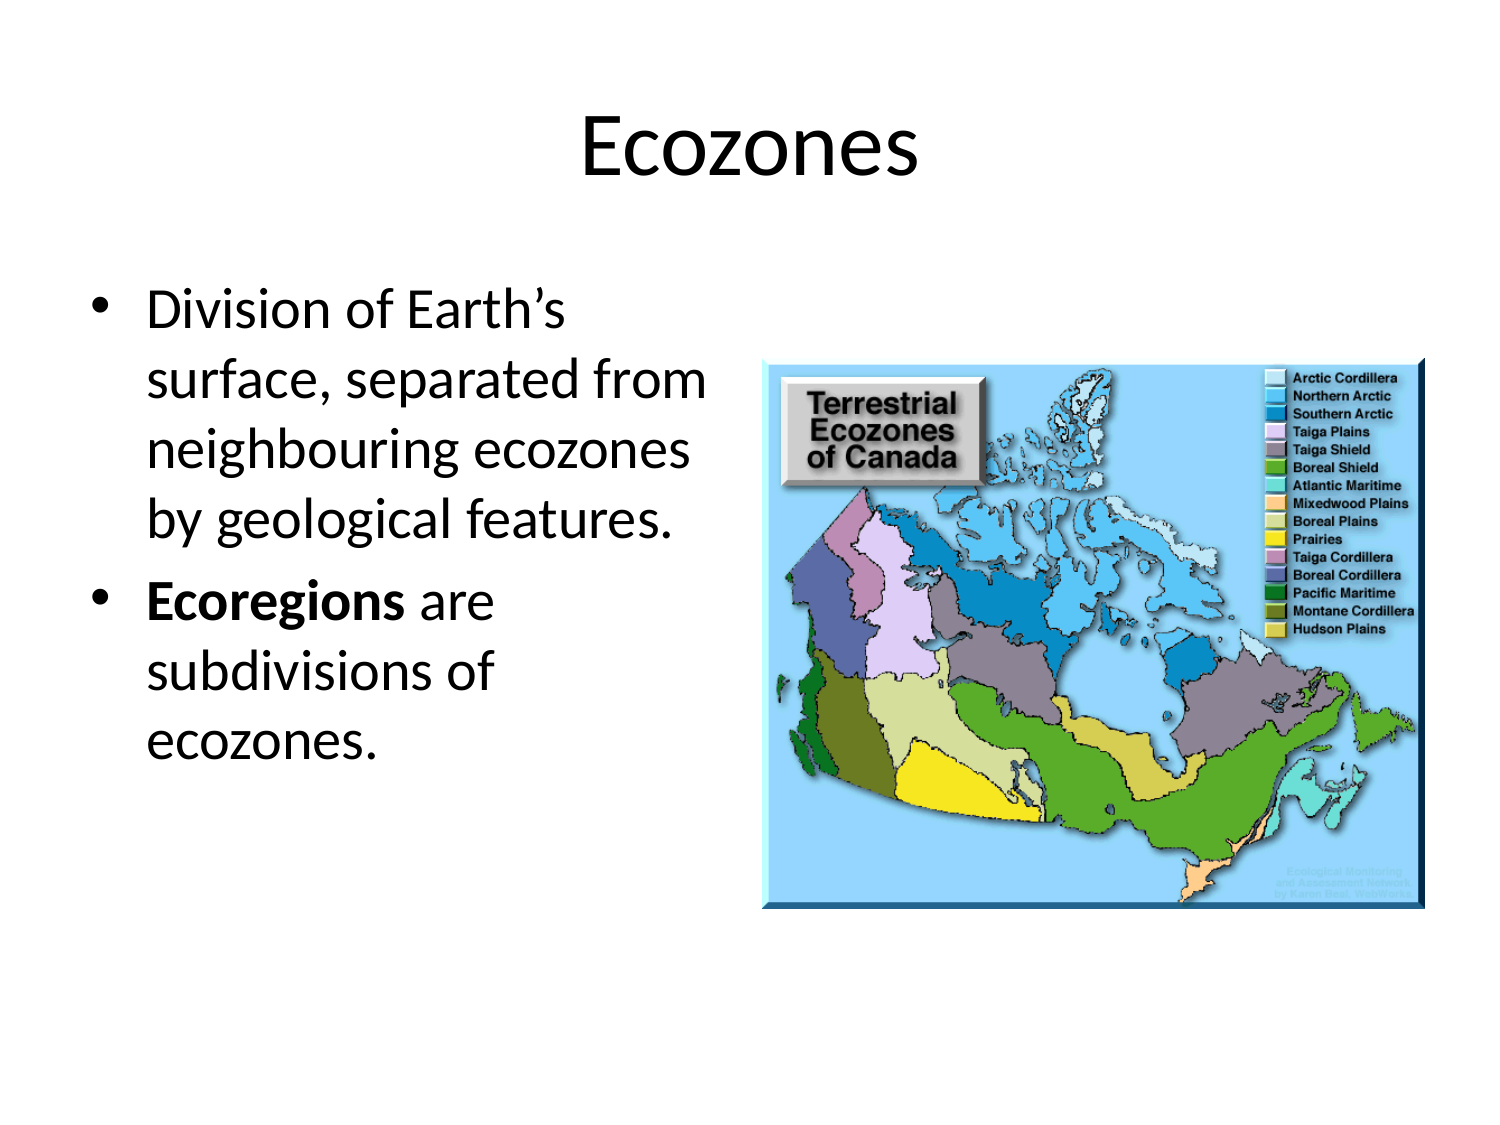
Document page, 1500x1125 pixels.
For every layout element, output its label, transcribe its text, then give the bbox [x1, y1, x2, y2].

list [762, 262, 1426, 1006]
list Division of Earth’s surface, separated from neighbouring ecozones by geological features. Ecoregions are subdivisions of ecozones. [75, 262, 738, 1005]
title Ecozones [75, 45, 1425, 233]
